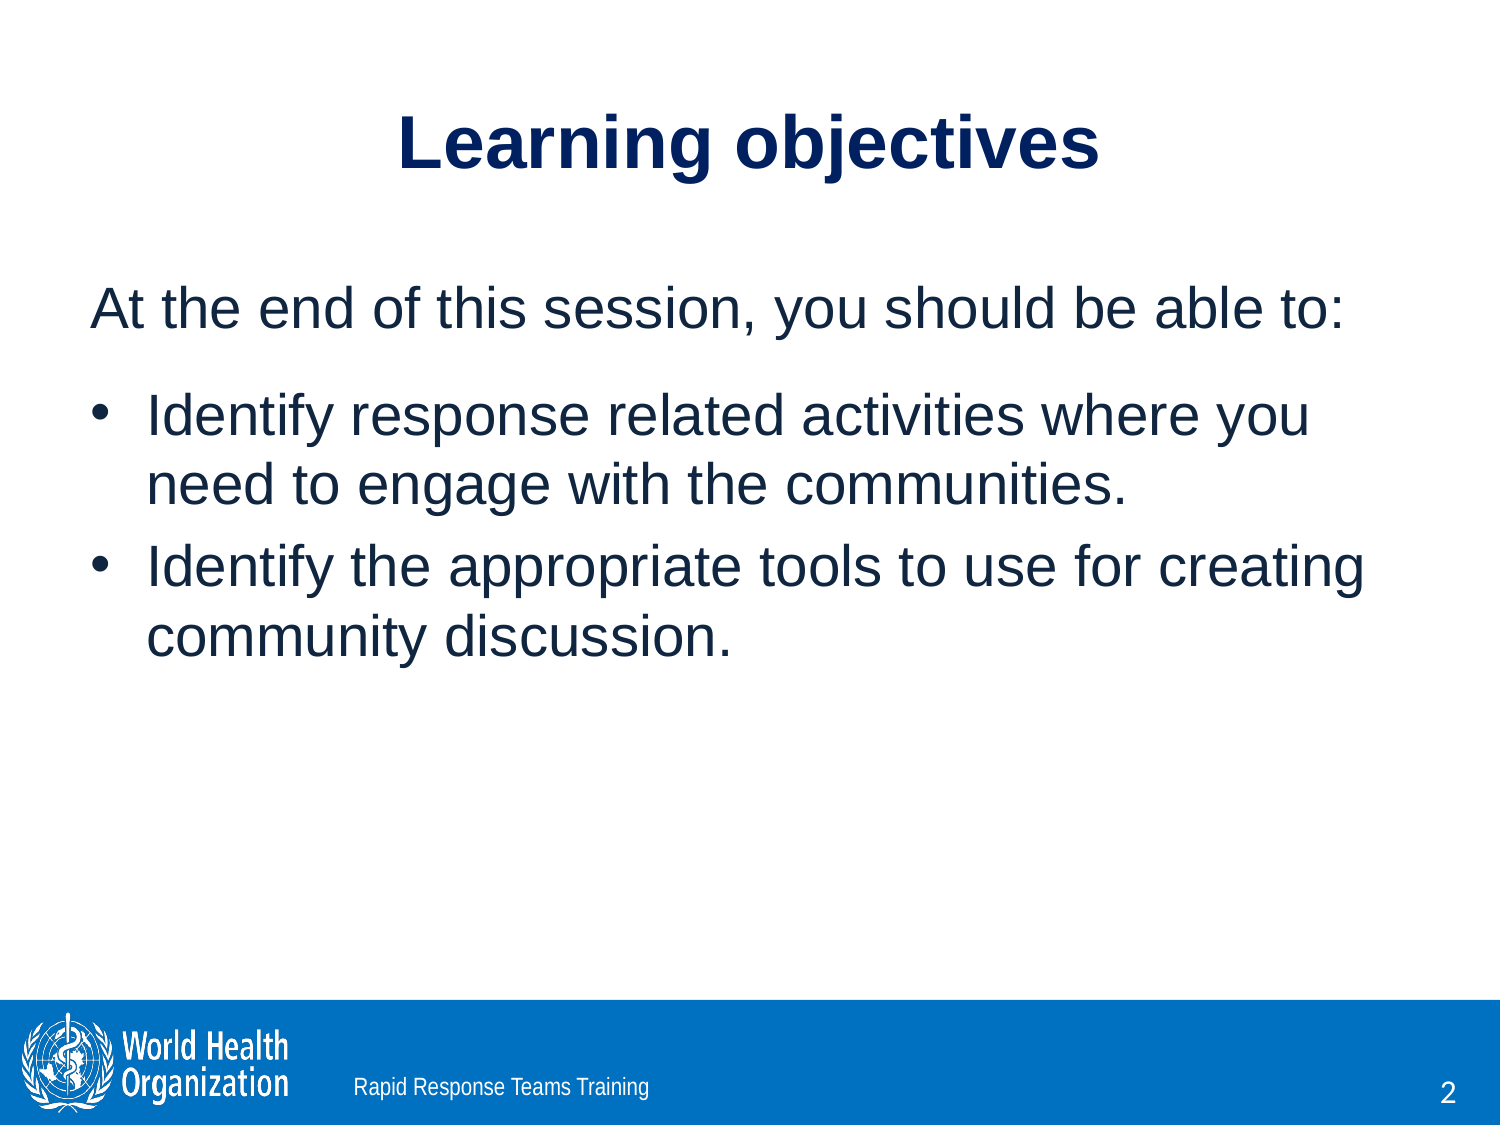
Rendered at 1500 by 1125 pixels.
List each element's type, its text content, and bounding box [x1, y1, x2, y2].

list At the end of this session, you should be able to: Identify response related activities where you need to engage with the communities. Identify the appropriate tools to use for creating community discussion. [75, 262, 1425, 1005]
title Learning objectives [75, 45, 1425, 233]
picture [21, 1012, 288, 1113]
